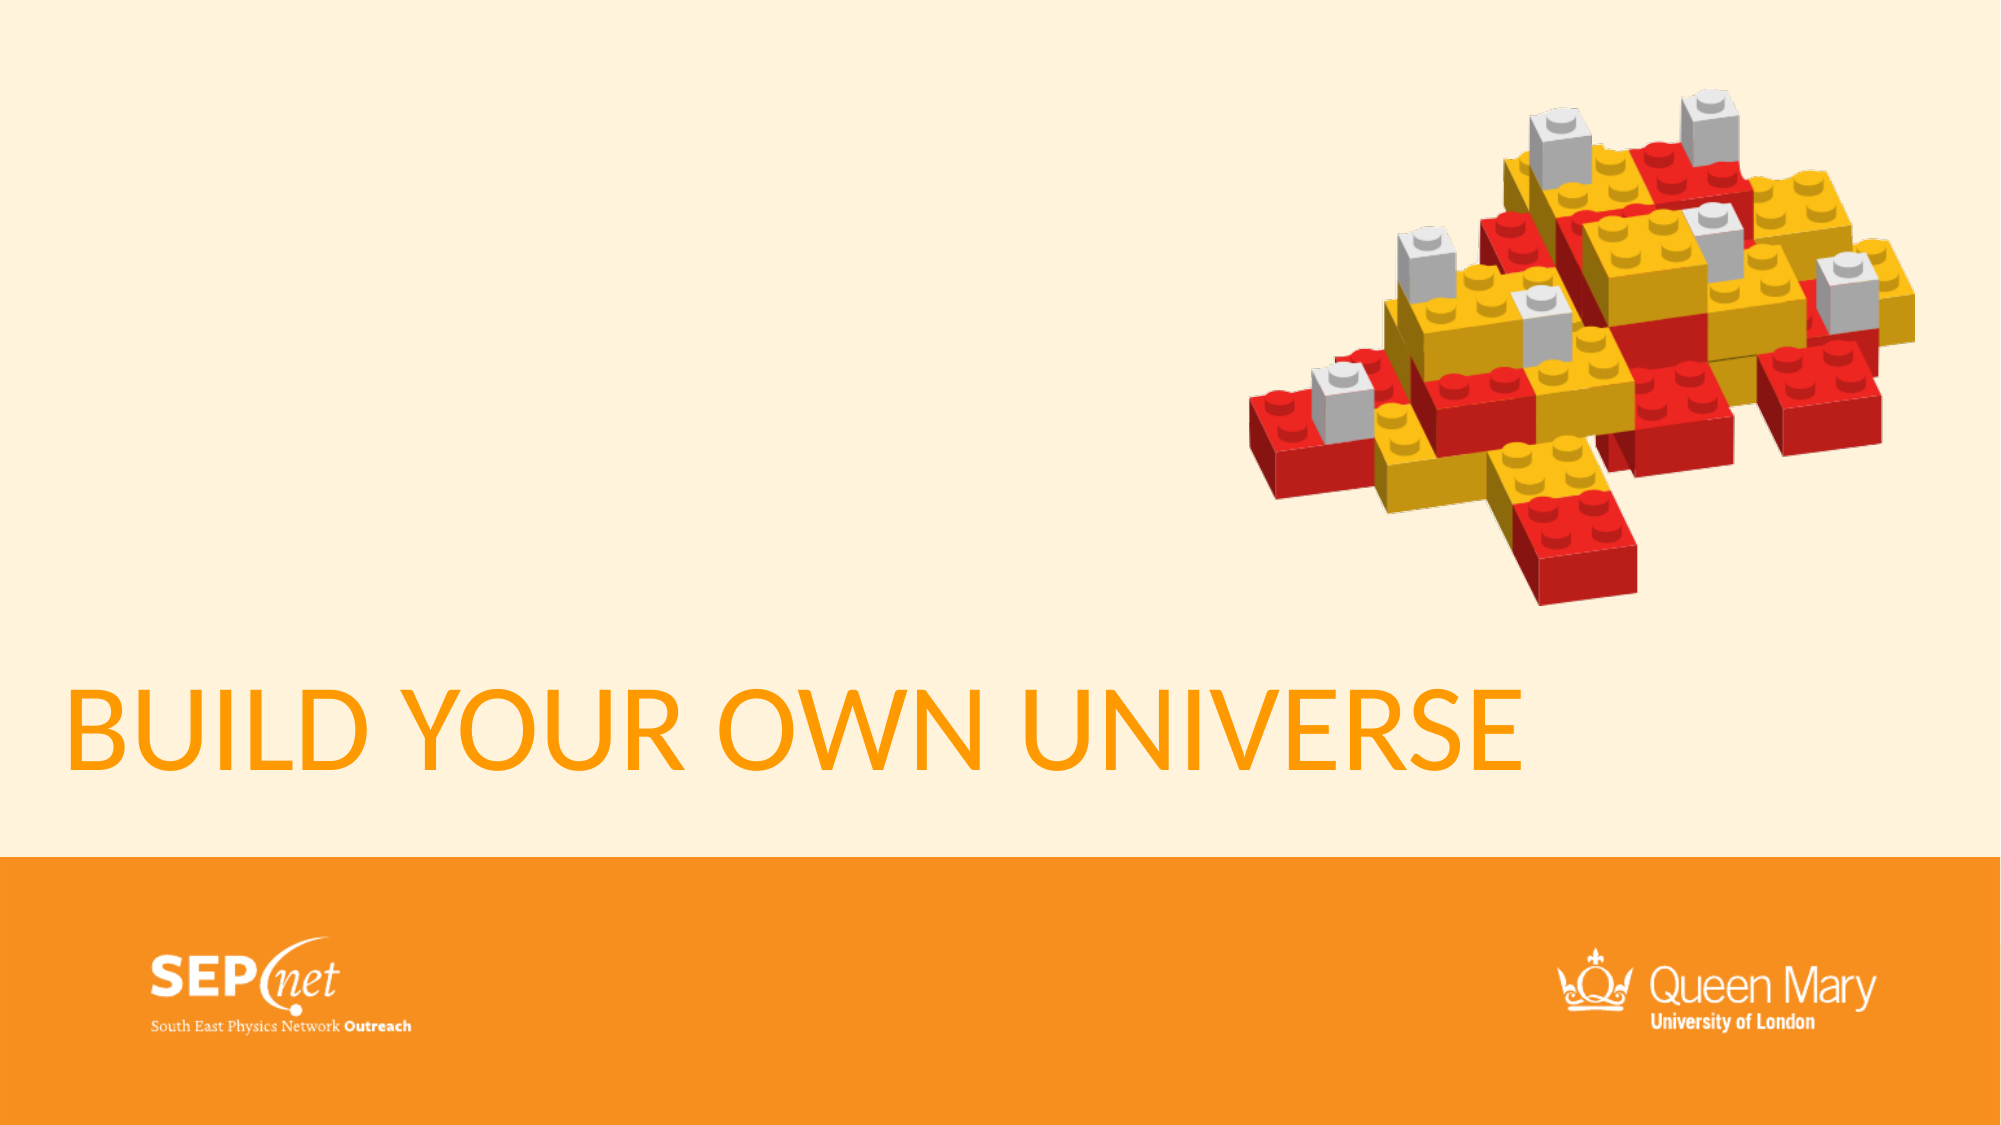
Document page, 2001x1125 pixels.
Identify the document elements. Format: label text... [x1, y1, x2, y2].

picture [0, 0, 2001, 1125]
title BUILD YOUR OWN UNIVERSE [45, 644, 1546, 805]
